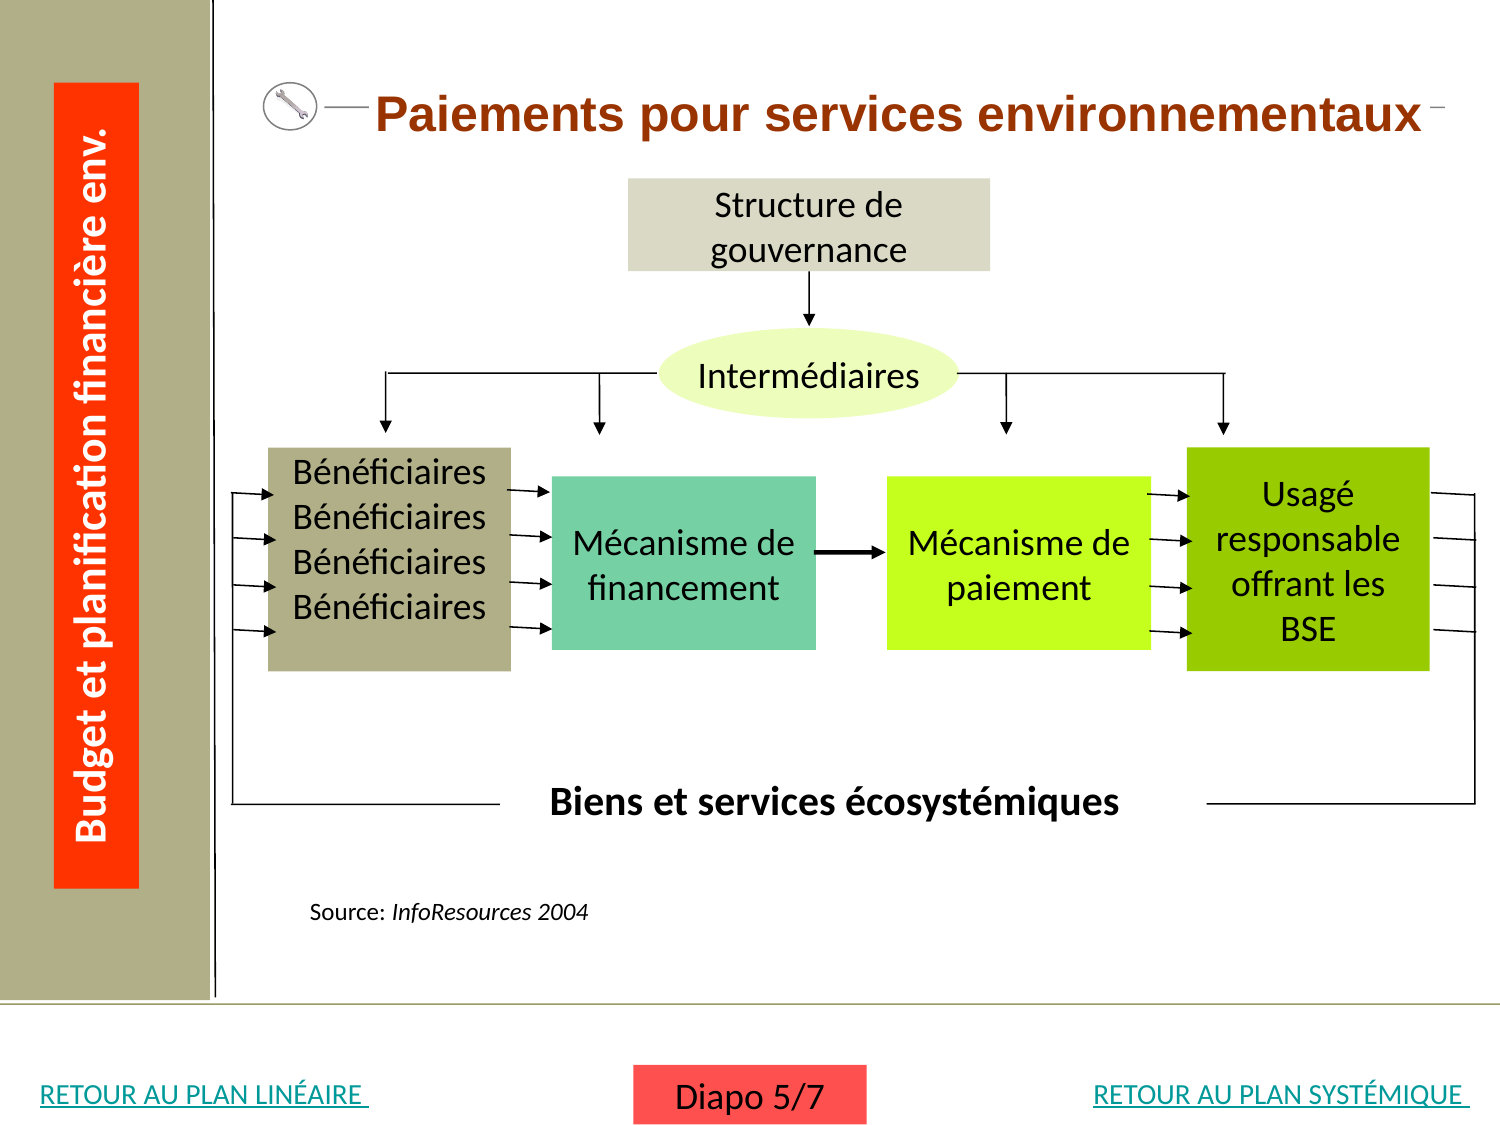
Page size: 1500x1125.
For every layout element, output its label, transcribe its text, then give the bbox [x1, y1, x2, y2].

text_box Paiements pour services environnementaux [369, 62, 1430, 157]
text_box Source: InfoResources 2004 [295, 887, 631, 976]
text_box Diapo 5/7 [633, 1064, 867, 1125]
text_box [263, 82, 317, 121]
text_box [230, 178, 1477, 833]
text_box [0, 0, 210, 1001]
text_box RETOUR AU PLAN SYSTÉMIQUE [819, 1063, 1482, 1122]
text_box Budget et planification financière env. [53, 82, 139, 889]
picture [274, 89, 309, 120]
text_box RETOUR AU PLAN LINÉAIRE [27, 1063, 623, 1122]
